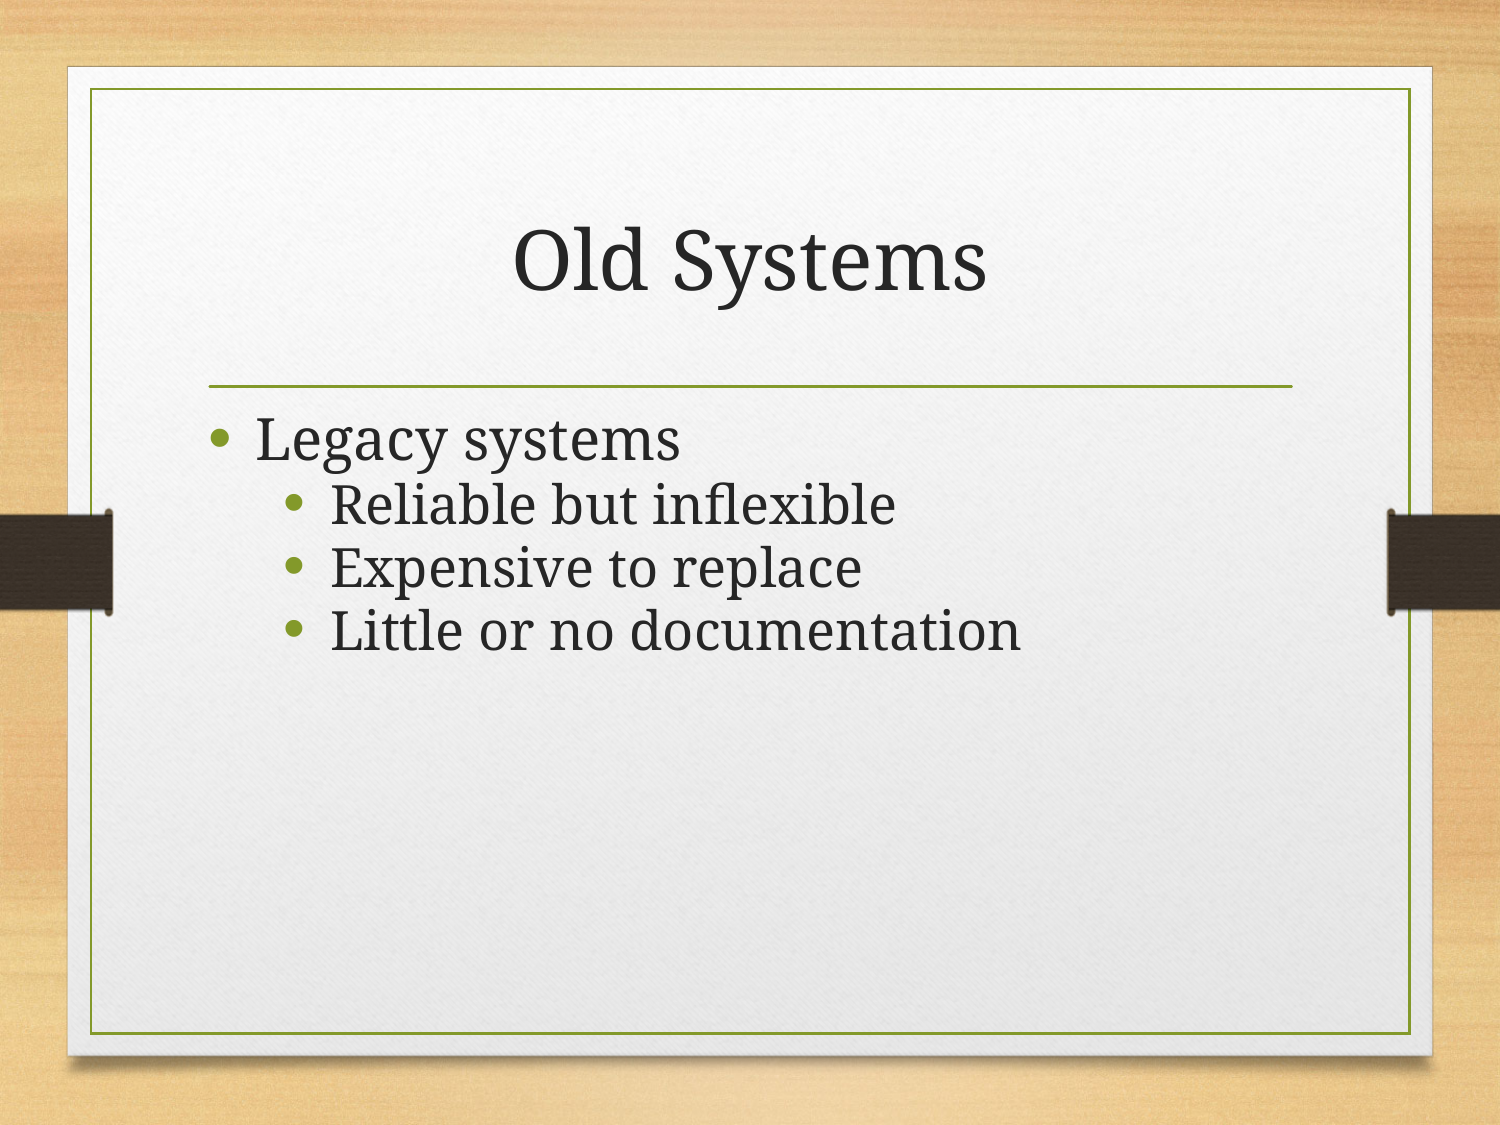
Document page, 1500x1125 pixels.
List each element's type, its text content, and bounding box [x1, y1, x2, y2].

title Old Systems [193, 150, 1309, 365]
picture [0, 0, 1500, 1125]
list Legacy systems Reliable but inflexible Expensive to replace Little or no documentation [193, 408, 1309, 974]
